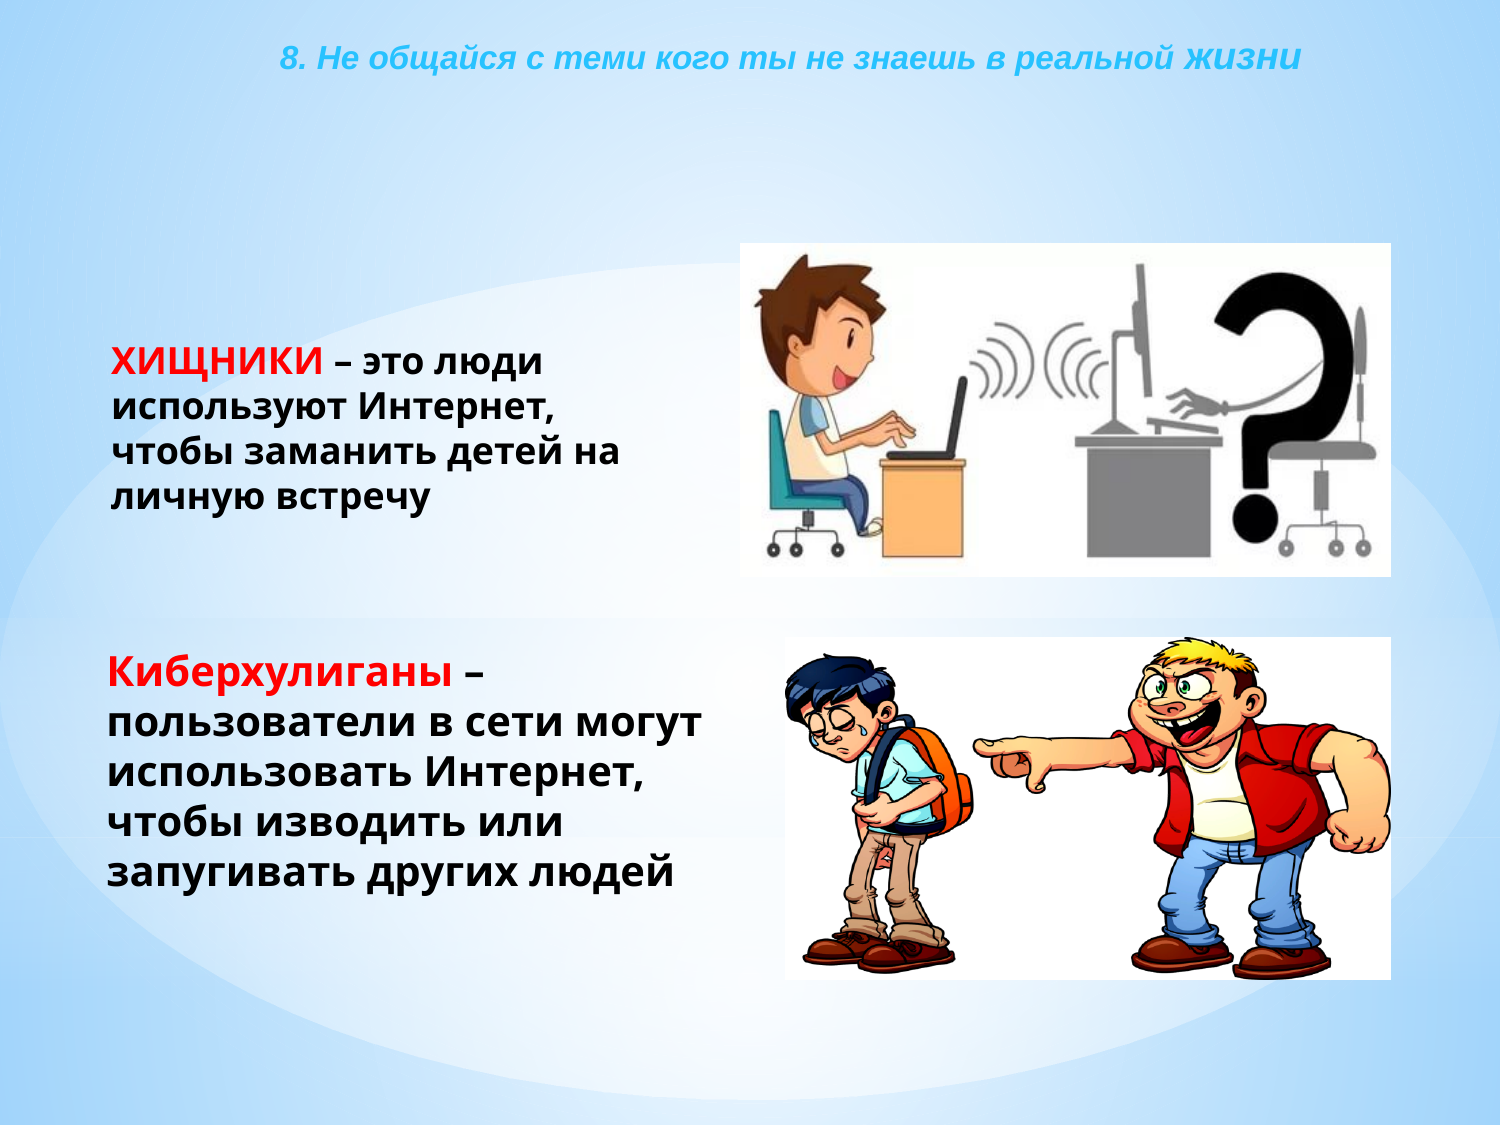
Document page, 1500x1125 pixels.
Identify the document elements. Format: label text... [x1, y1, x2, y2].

title 8. Не общайся с теми кого ты не знаешь в реальной жизни [70, 23, 1317, 223]
text_box ХИЩНИКИ – это люди используют Интернет, чтобы заманить детей на личную встречу [96, 329, 677, 525]
text_box Киберхулиганы – пользователи в сети могут использовать Интернет, чтобы изводить или запугивать других людей [91, 637, 728, 903]
picture [785, 637, 1392, 981]
picture [740, 243, 1392, 578]
